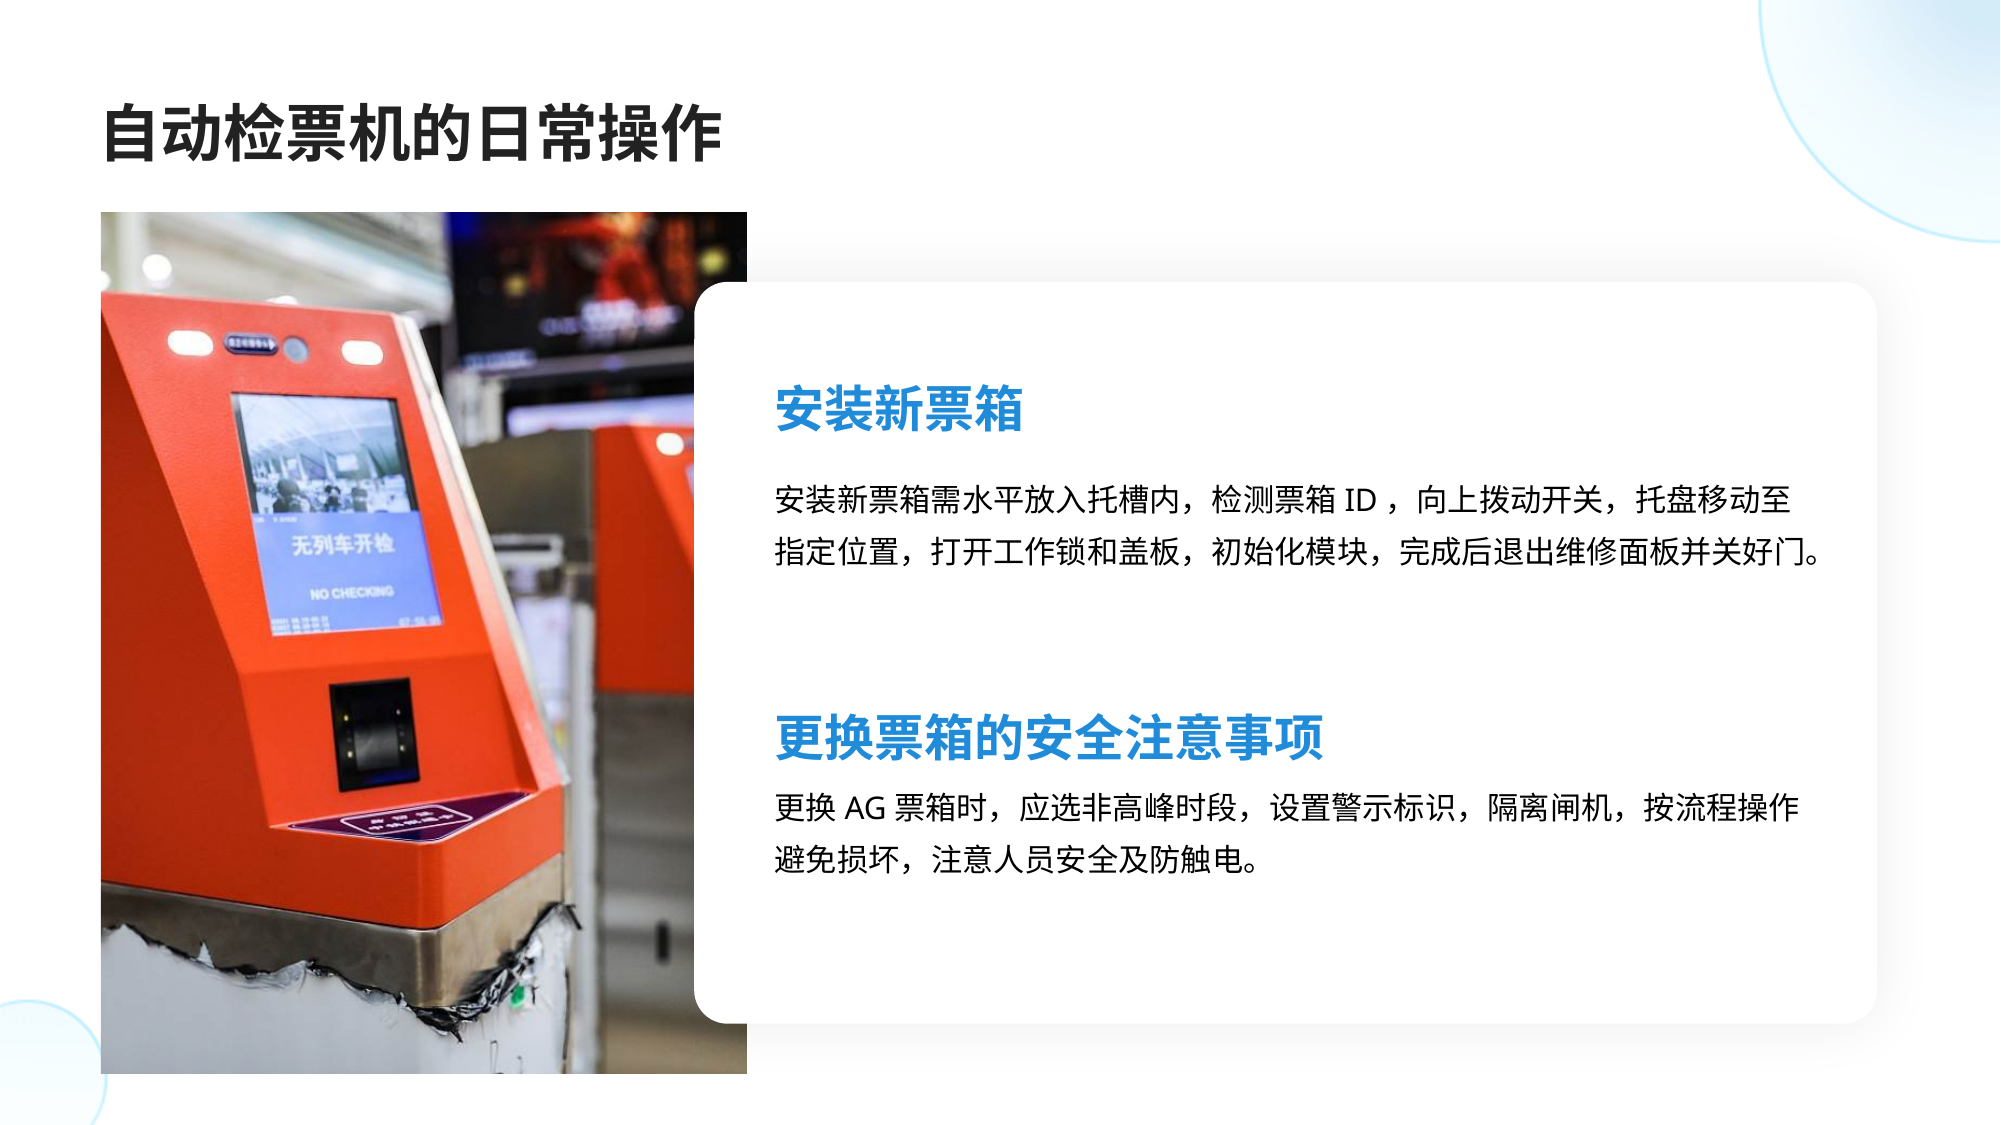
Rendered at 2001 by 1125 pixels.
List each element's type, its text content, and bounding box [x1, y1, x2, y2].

text_box 更换票箱的安全注意事项 [754, 681, 1817, 788]
picture [0, 0, 2001, 1125]
text_box [752, 281, 1878, 1024]
text_box 更换AG票箱时，应选非高峰时段，设置警示标识，隔离闸机，按流程操作避免损坏，注意人员安全及防触电。 [754, 788, 1817, 962]
text_box 自动检票机的日常操作 [78, 43, 1922, 189]
text_box 安装新票箱 [754, 351, 1817, 458]
text_box 安装新票箱需水平放入托槽内，检测票箱ID，向上拨动开关，托盘移动至指定位置，打开工作锁和盖板，初始化模块，完成后退出维修面板并关好门。 [754, 458, 1817, 651]
